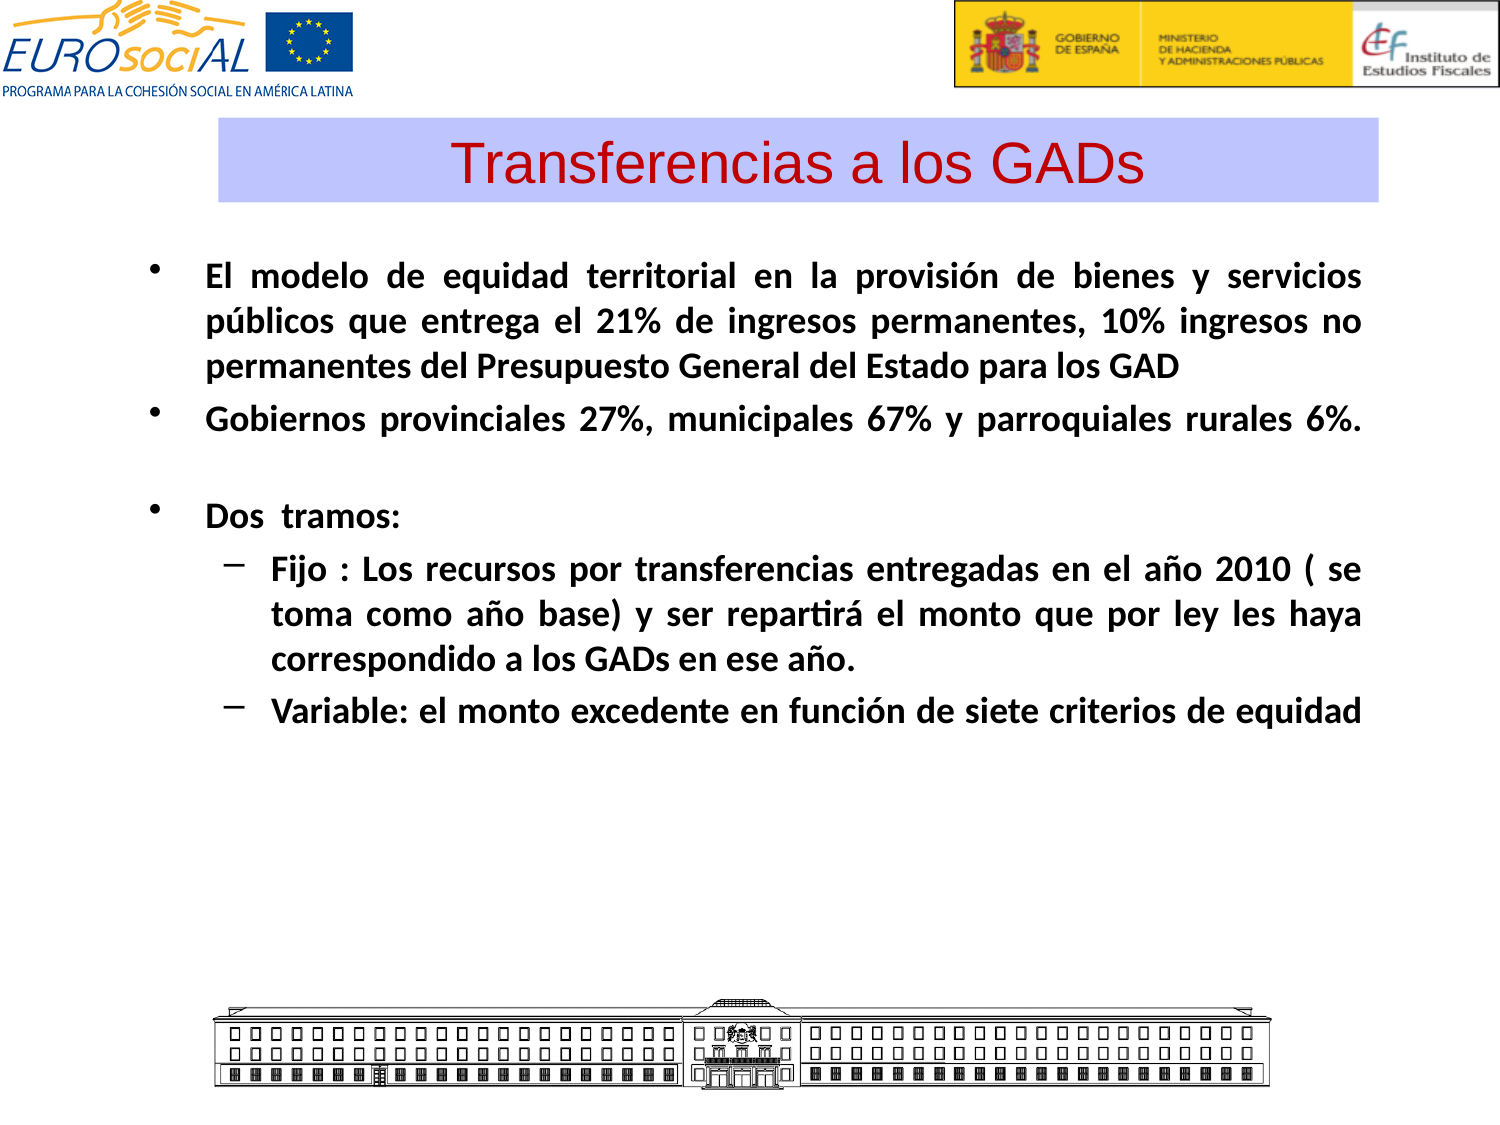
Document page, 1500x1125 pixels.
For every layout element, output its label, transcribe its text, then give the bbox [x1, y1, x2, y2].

picture [0, 0, 354, 97]
text_box Transferencias a los GADs [218, 117, 1379, 203]
picture [954, 0, 1500, 89]
list El modelo de equidad territorial en la provisión de bienes y servicios públicos que entrega el 21% de ingresos permanentes, 10% ingresos no permanentes del Presupuesto General del Estado para los GAD Gobiernos provinciales 27%, municipales 67% y parroquiales rurales 6%. Dos tramos: Fijo : Los recursos por transferencias entregadas en el año 2010 ( se toma como año base) y ser repartirá el monto que por ley les haya correspondido a los GADs en ese año. Variable: el monto excedente en función de siete criterios de equidad [134, 243, 1379, 857]
picture [212, 999, 1272, 1090]
